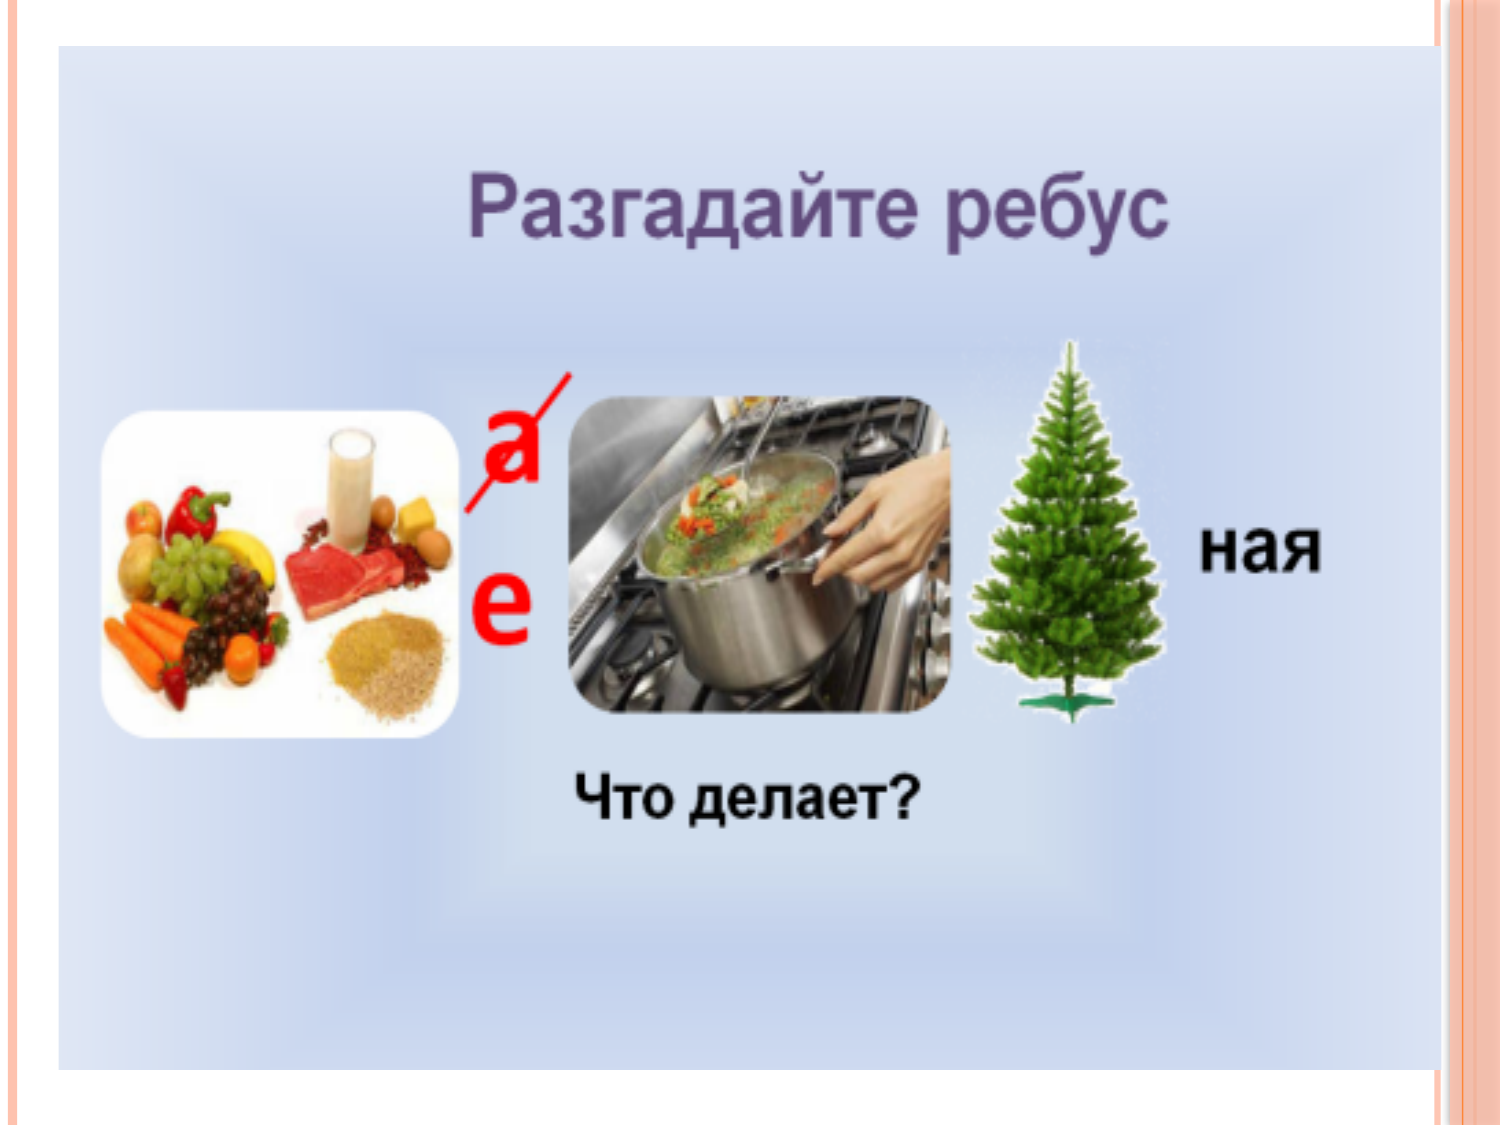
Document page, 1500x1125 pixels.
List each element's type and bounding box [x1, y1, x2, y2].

picture [57, 46, 1442, 1071]
